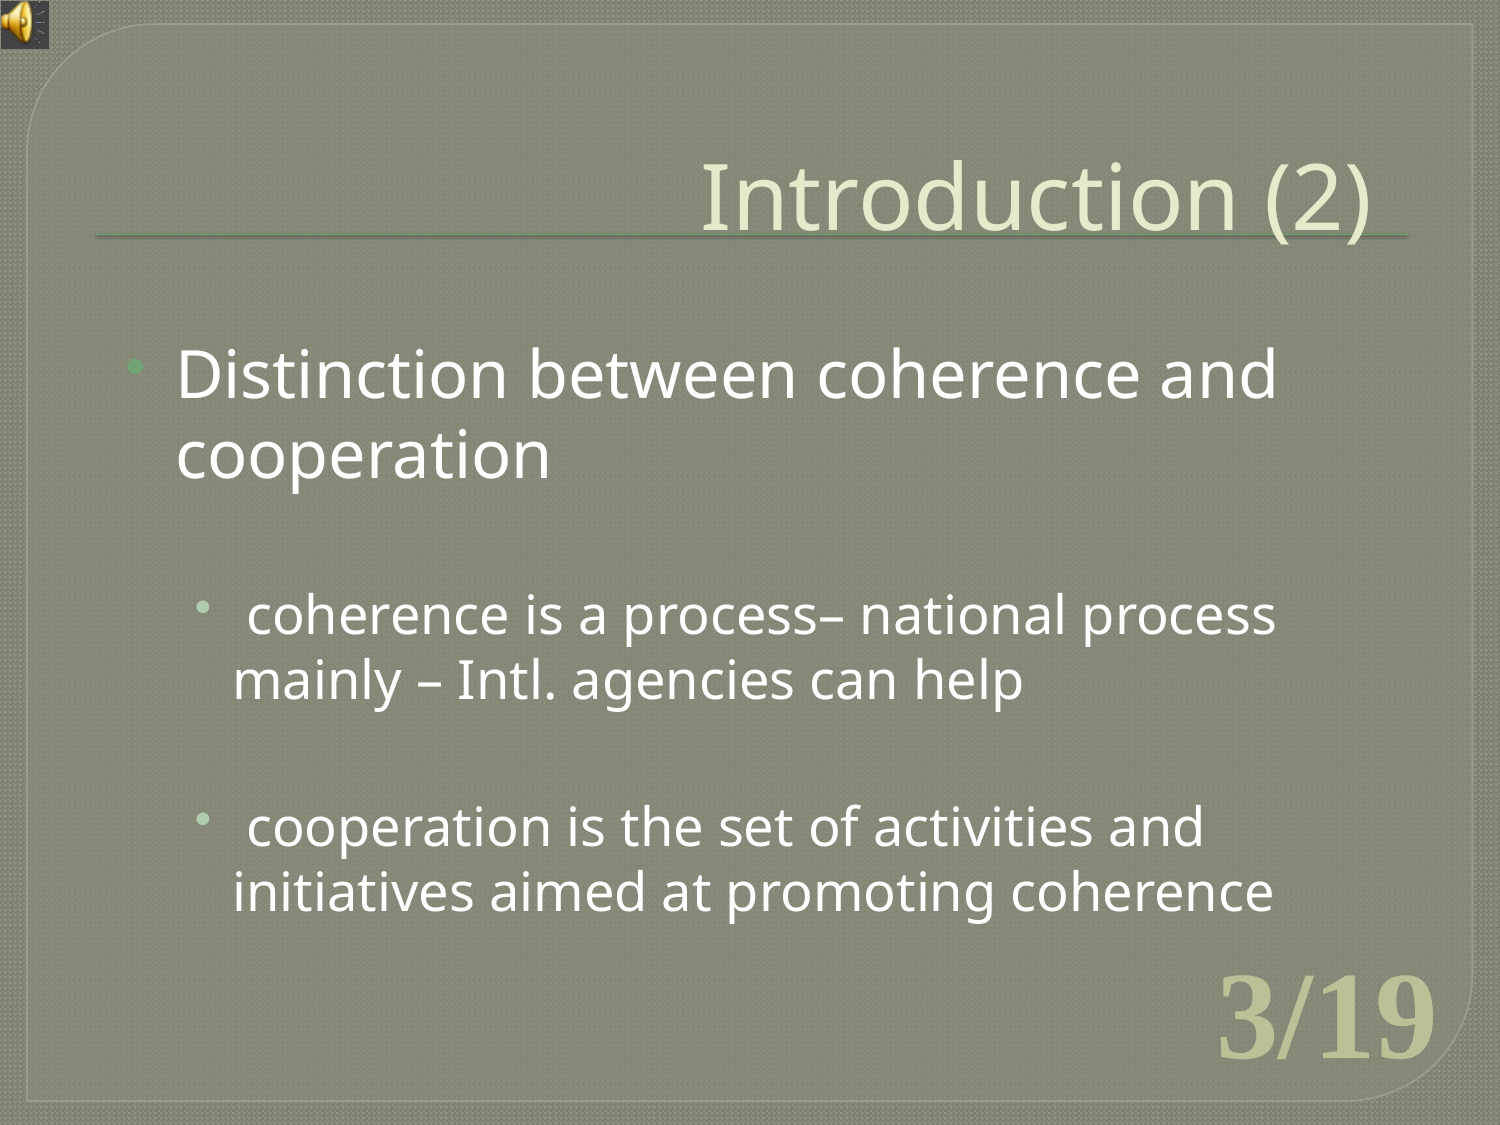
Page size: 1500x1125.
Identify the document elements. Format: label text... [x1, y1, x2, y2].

text_box 3/19 [902, 937, 1454, 1095]
title Introduction (2) [112, 130, 1388, 257]
picture [0, 0, 51, 51]
list Distinction between coherence and cooperation coherence is a process– national process mainly – Intl. agencies can help cooperation is the set of activities and initiatives aimed at promoting coherence [112, 324, 1388, 1000]
